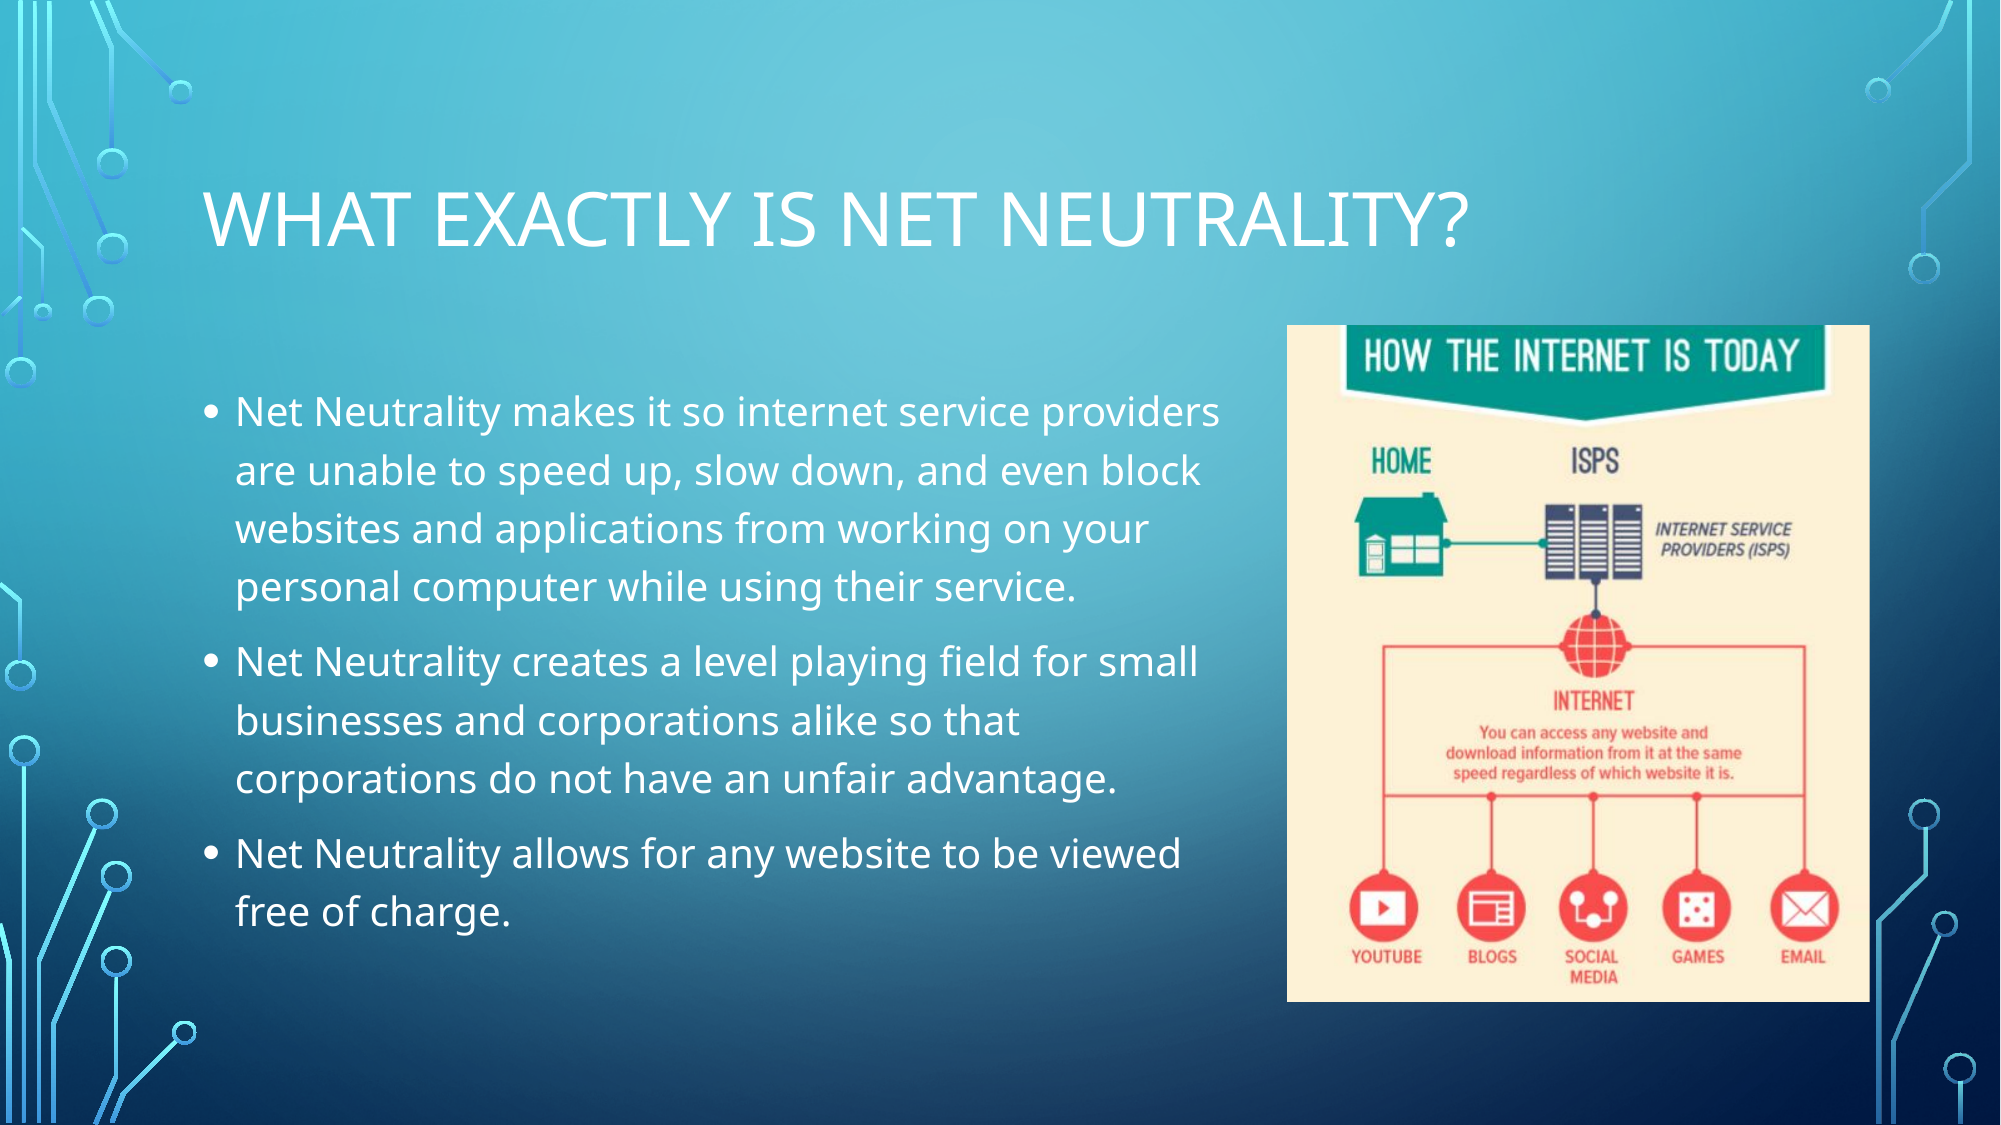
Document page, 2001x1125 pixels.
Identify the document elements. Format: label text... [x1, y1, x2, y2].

picture [1274, 316, 1870, 1003]
title What exactly is net neutrality? [187, 101, 1813, 344]
list Net Neutrality makes it so internet service providers are unable to speed up, slow down, and even block websites and applications from working on your personal computer while using their service. Net Neutrality creates a level playing field for small businesses and corporations alike so that corporations do not have an unfair advantage. Net Neutrality allows for any website to be viewed free of charge. [187, 369, 1274, 950]
